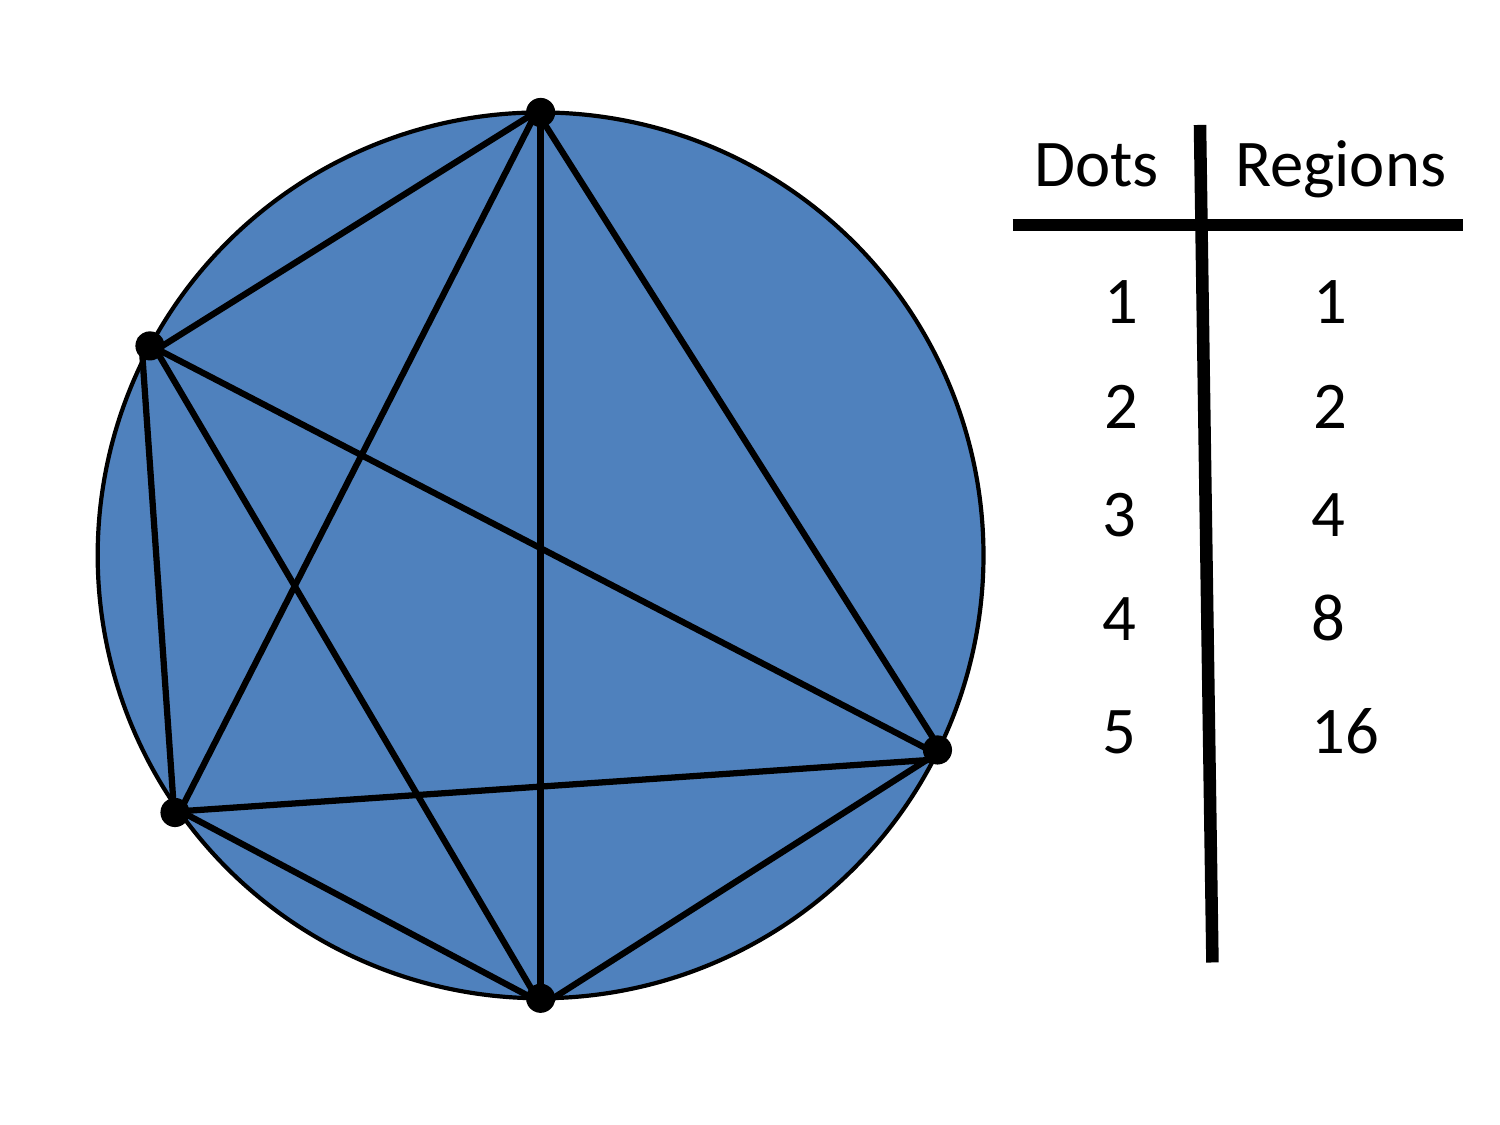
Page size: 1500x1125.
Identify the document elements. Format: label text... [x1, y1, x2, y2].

text_box 1 [1089, 249, 1154, 345]
text_box 5 [1087, 679, 1152, 774]
text_box 8 [1296, 566, 1361, 662]
text_box [953, 388, 986, 723]
text_box Regions [1220, 112, 1462, 208]
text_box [183, 121, 532, 757]
text_box 1 [1298, 249, 1362, 345]
text_box 4 [1296, 462, 1361, 558]
text_box [95, 372, 135, 739]
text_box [1199, 124, 1213, 224]
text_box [531, 103, 947, 349]
text_box 2 [1089, 354, 1154, 449]
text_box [162, 103, 529, 336]
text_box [165, 803, 550, 1008]
text_box 4 [1087, 566, 1152, 662]
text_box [1199, 234, 1213, 963]
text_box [555, 821, 929, 999]
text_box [180, 758, 947, 813]
text_box Dots [1019, 112, 1174, 208]
text_box 2 [1298, 354, 1362, 449]
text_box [140, 336, 176, 826]
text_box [537, 349, 947, 758]
text_box [138, 331, 157, 337]
text_box 3 [1087, 462, 1152, 558]
text_box 16 [1296, 679, 1395, 774]
